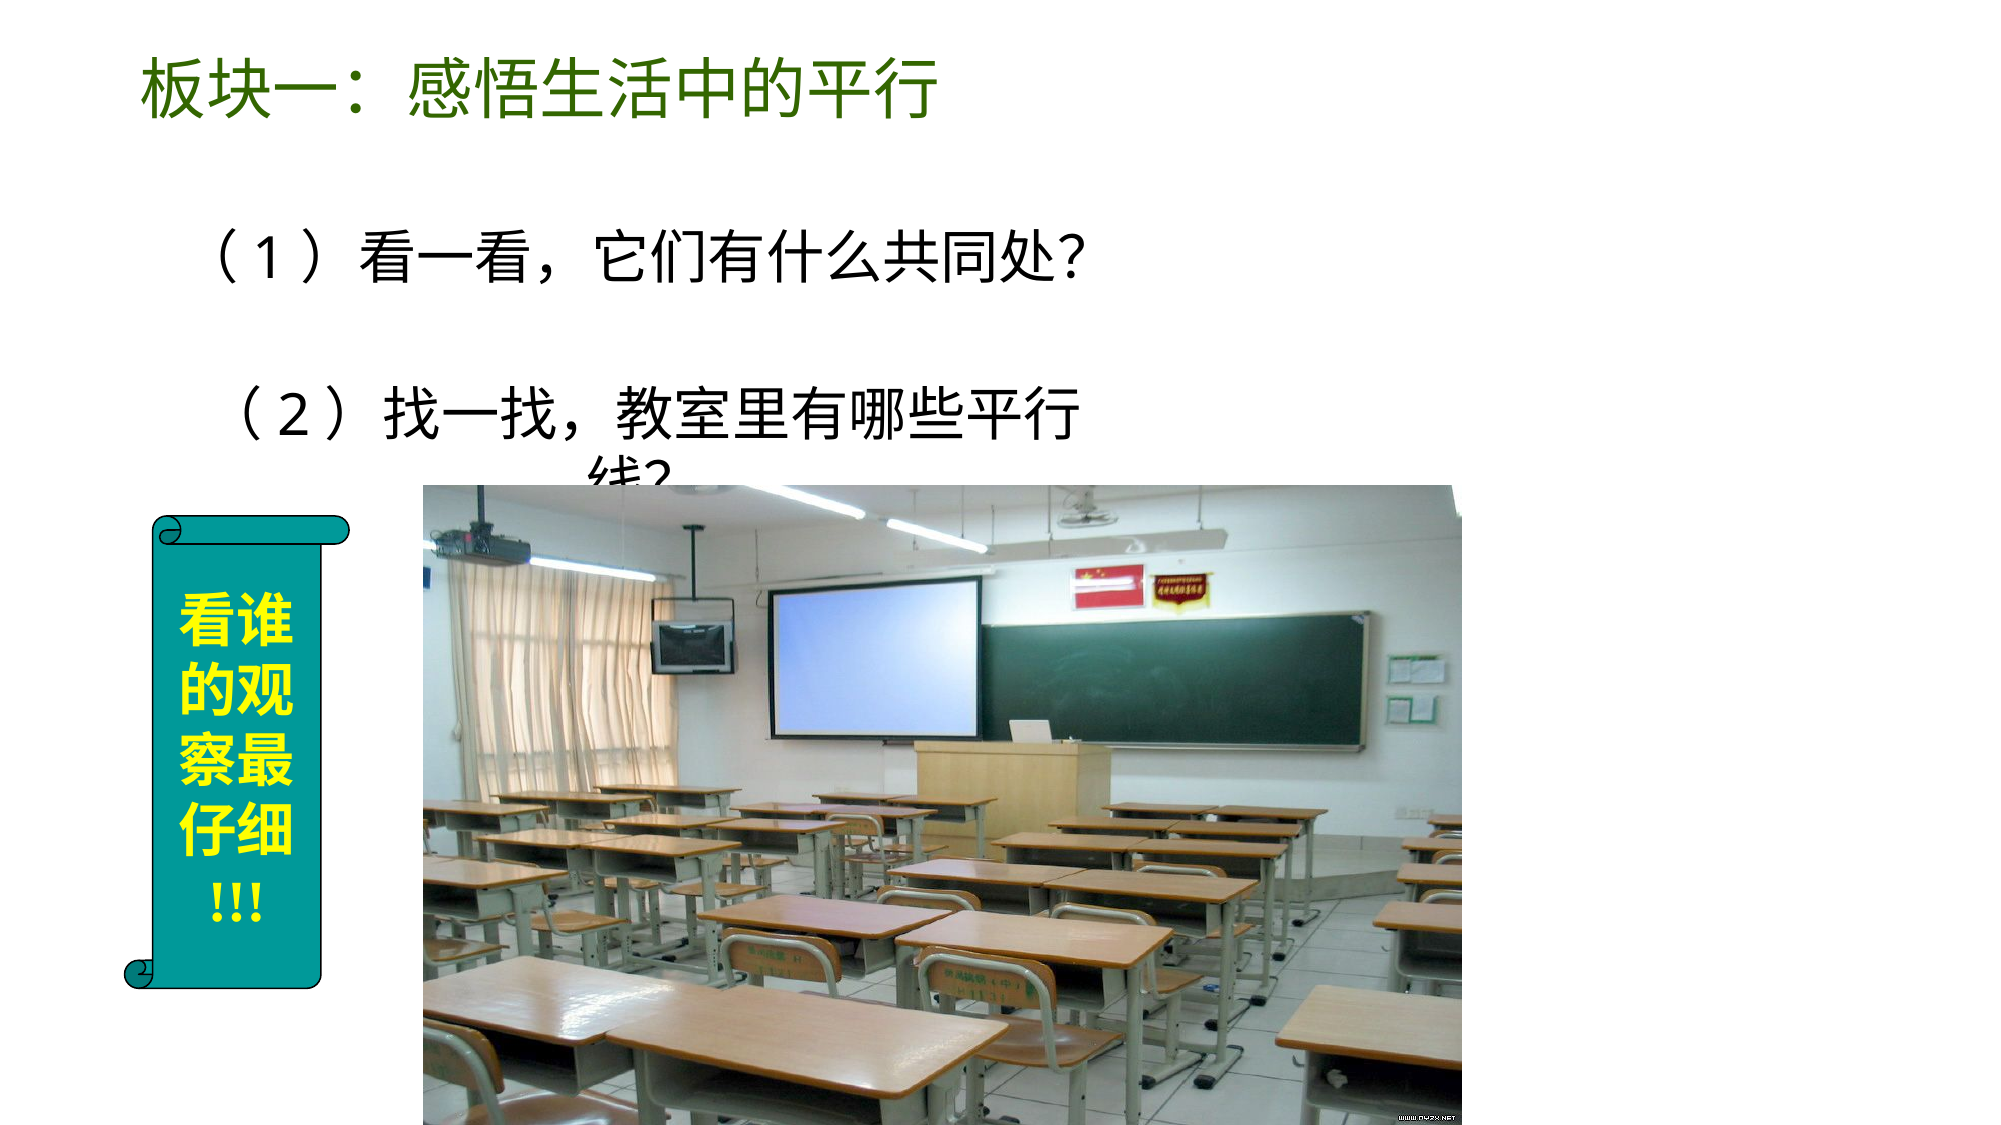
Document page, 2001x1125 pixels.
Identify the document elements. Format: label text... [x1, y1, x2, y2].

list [423, 485, 1462, 1125]
text_box 板块一：感悟生活中的平行 [124, 39, 1125, 135]
text_box （2）找一找，教室里有哪些平行线？ [161, 369, 1125, 614]
text_box （1）看一看，它们有什么共同处？ [165, 212, 1719, 368]
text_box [124, 515, 350, 989]
